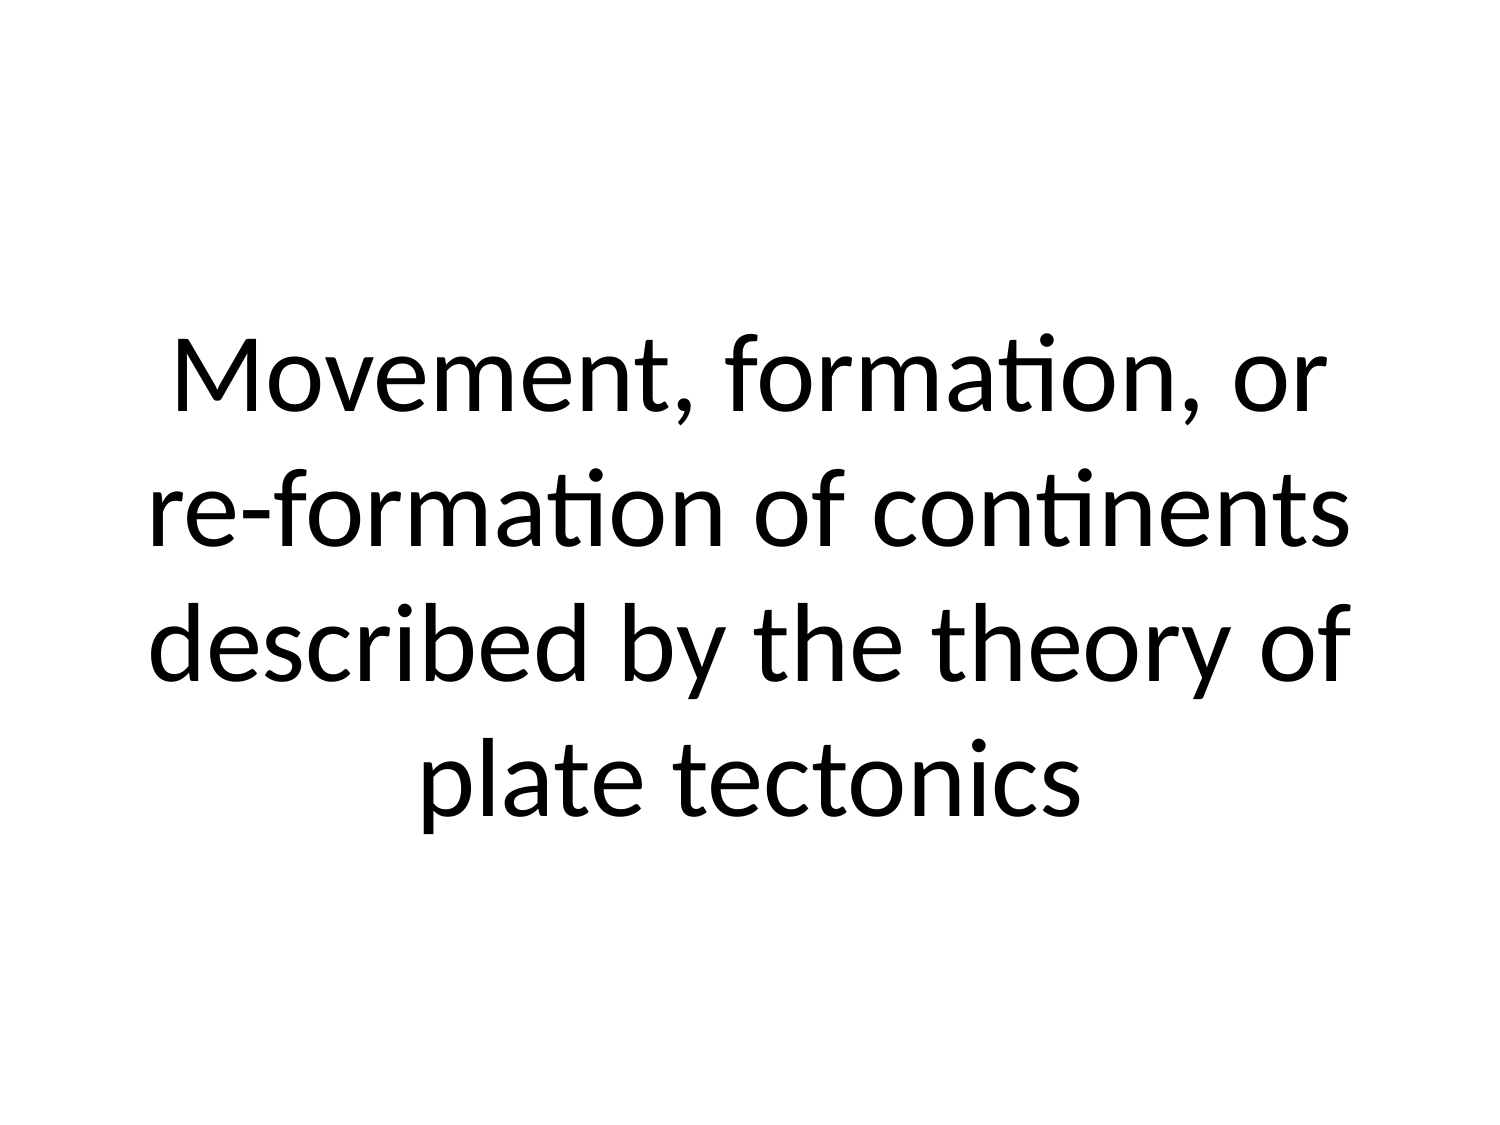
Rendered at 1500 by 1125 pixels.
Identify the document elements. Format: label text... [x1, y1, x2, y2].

title Movement, formation, or re-formation of continents described by the theory of plate tectonics [112, 50, 1388, 1088]
